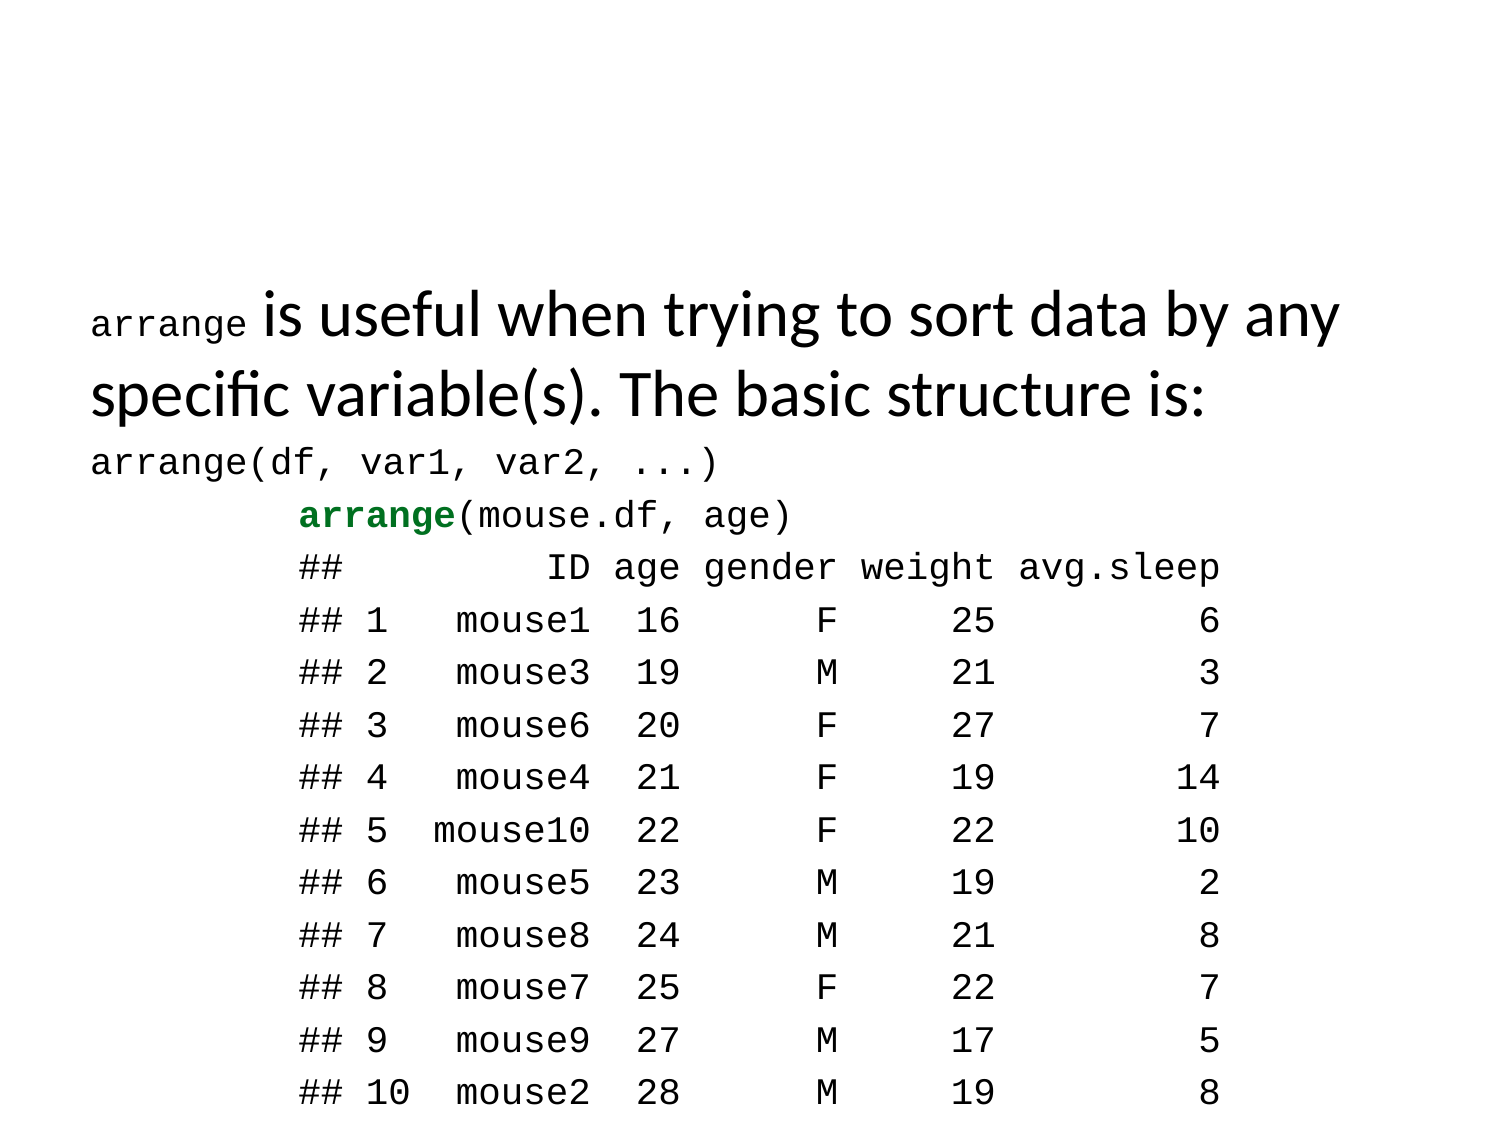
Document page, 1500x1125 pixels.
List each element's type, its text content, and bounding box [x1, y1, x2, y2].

list arrange is useful when trying to sort data by any specific variable(s). The basic structure is: arrange(df, var1, var2, ...) arrange(mouse.df, age) ## ID age gender weight avg.sleep ## 1 mouse1 16 F 25 6 ## 2 mouse3 19 M 21 3 ## 3 mouse6 20 F 27 7 ## 4 mouse4 21 F 19 14 ## 5 mouse10 22 F 22 10 ## 6 mouse5 23 M 19 2 ## 7 mouse8 24 M 21 8 ## 8 mouse7 25 F 22 7 ## 9 mouse9 27 M 17 5 ## 10 mouse2 28 M 19 8 [75, 262, 1425, 1005]
